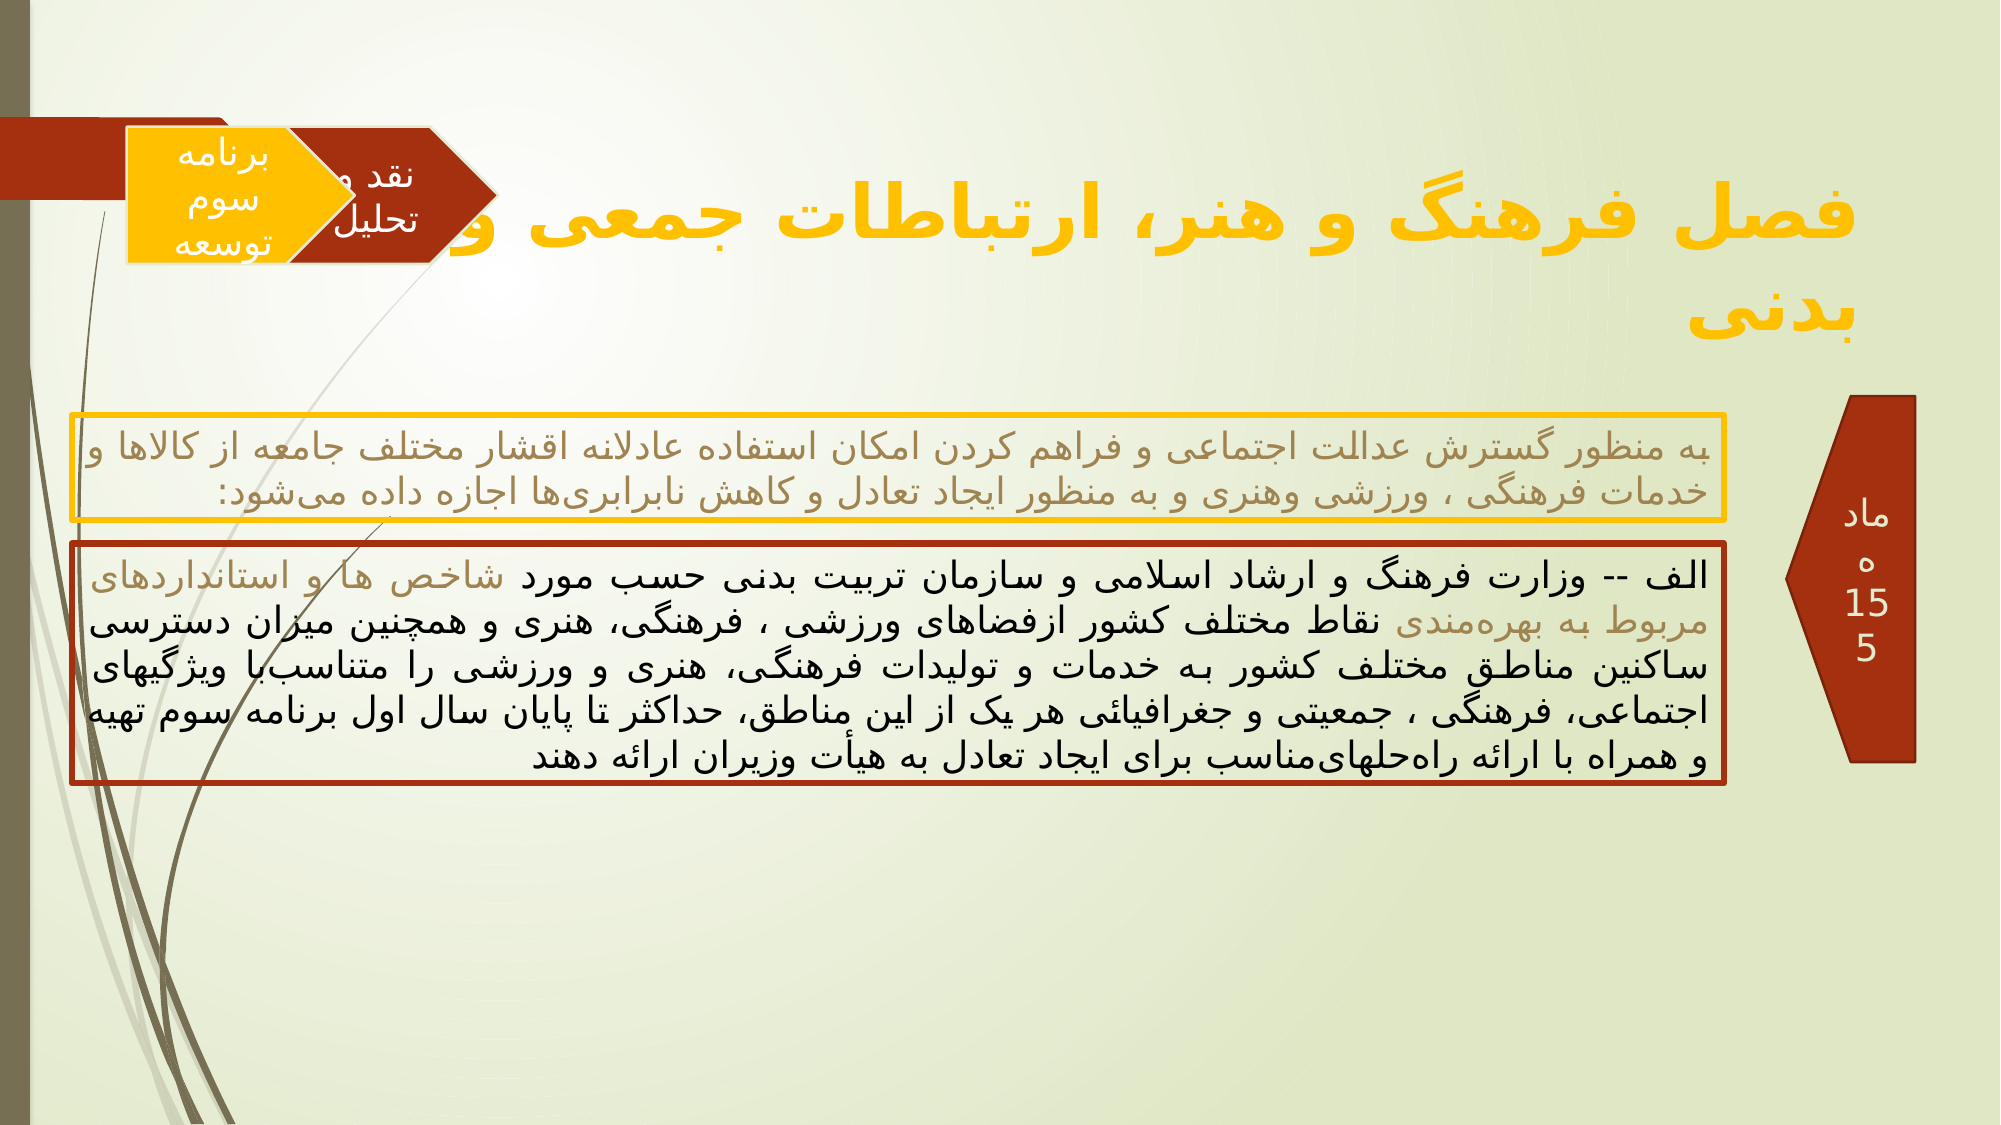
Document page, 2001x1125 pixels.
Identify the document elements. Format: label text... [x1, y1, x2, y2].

text_box به منظور گسترش عدالت اجتماعی و فراهم کردن امکان استفاده عادلانه اقشار مختلف جامعه از کالاها و خدمات فرهنگی ، ورزشی و‌هنری و به منظور ایجاد تعادل و کاهش نابرابری‌ها اجازه داده می‌شود: [71, 415, 1724, 520]
text_box فصل فرهنگ و هنر، ارتباطات جمعی و تربیت بدنی [71, 147, 1876, 353]
text_box برنامه سوم توسعه [125, 125, 356, 266]
text_box ‌الف -- وزارت فرهنگ و ارشاد اسلامی و سازمان تربیت بدنی حسب مورد شاخص ها و استانداردهای مربوط به بهره‌مندی نقاط مختلف کشور از‌فضاهای ورزشی ، فرهنگی، هنری و همچنین میزان دسترسی ساکنین مناطق مختلف کشور به خدمات و تولیدات فرهنگی، هنری و ورزشی را متناسب‌با ویژگیهای اجتماعی، فرهنگی ، جمعیتی و جغرافیائی هر یک از این مناطق، حداکثر تا پایان سال اول برنامه سوم تهیه و همراه با ارائه راه‌حلهای‌مناسب برای ایجاد تعادل به هیأت وزیران ارائه دهند [71, 543, 1724, 784]
text_box ماده 155 [1785, 394, 1917, 764]
text_box نقد و تحلیل [287, 125, 500, 266]
